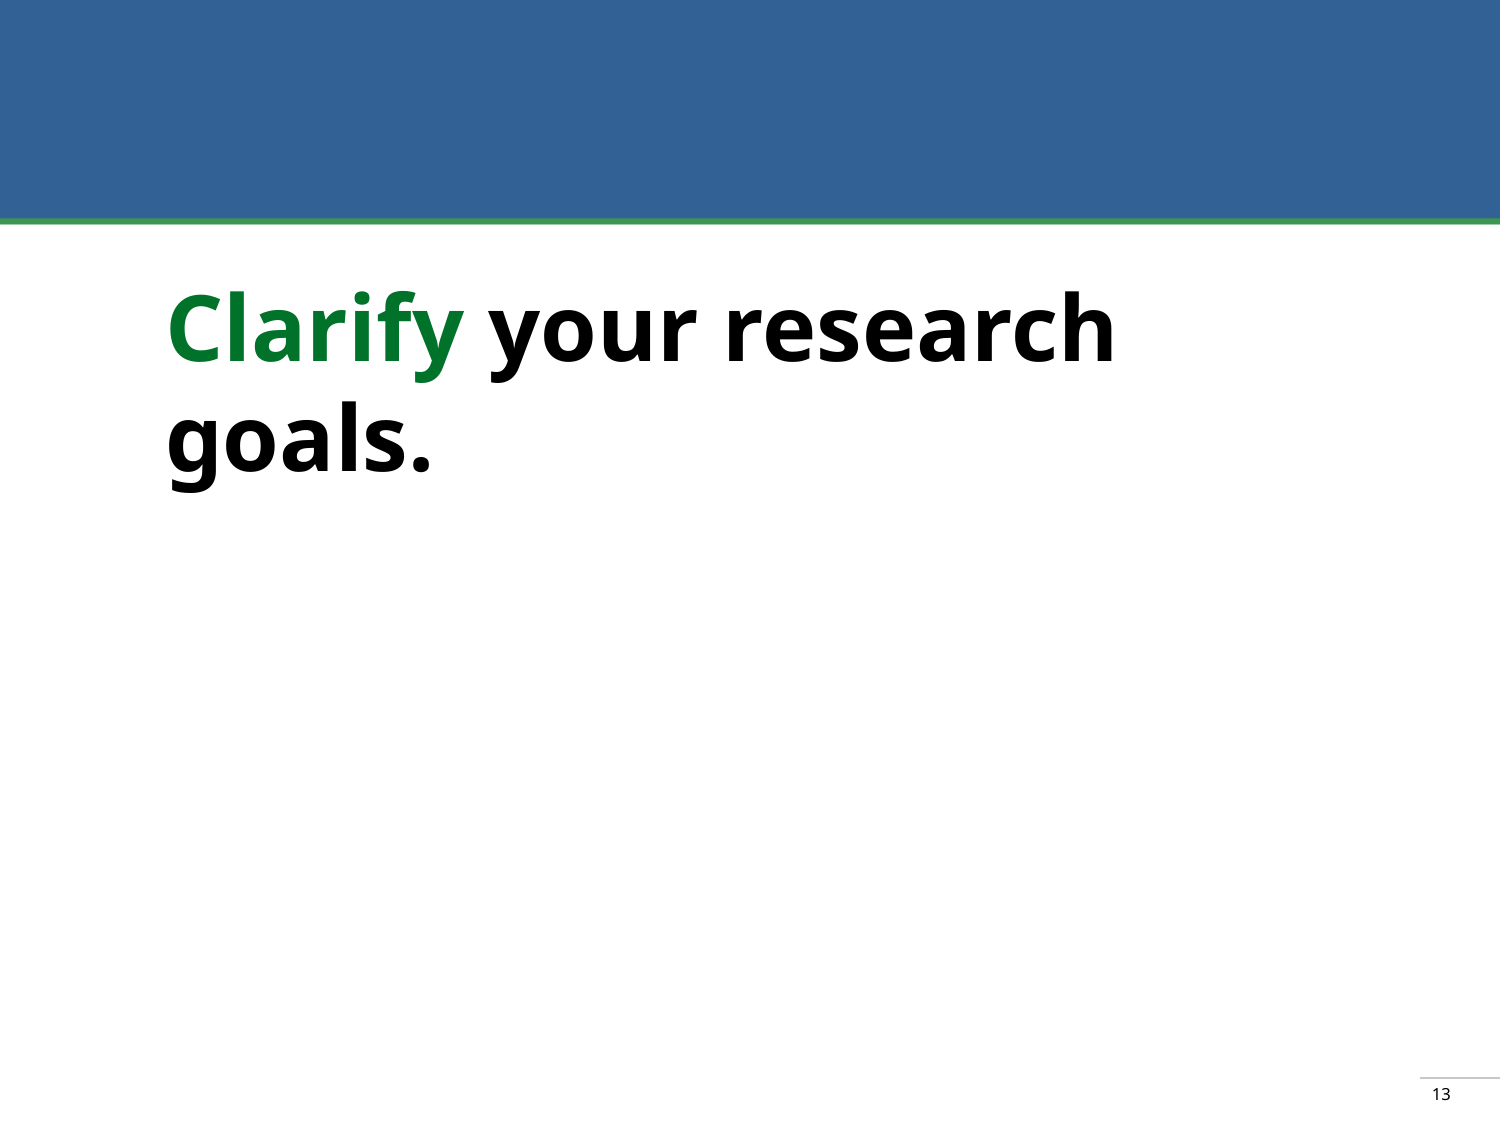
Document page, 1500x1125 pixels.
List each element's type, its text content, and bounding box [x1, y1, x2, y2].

picture [0, 0, 1500, 1125]
title Clarify your research goals. [150, 262, 1138, 550]
slide_number 13 [1431, 1085, 1458, 1106]
